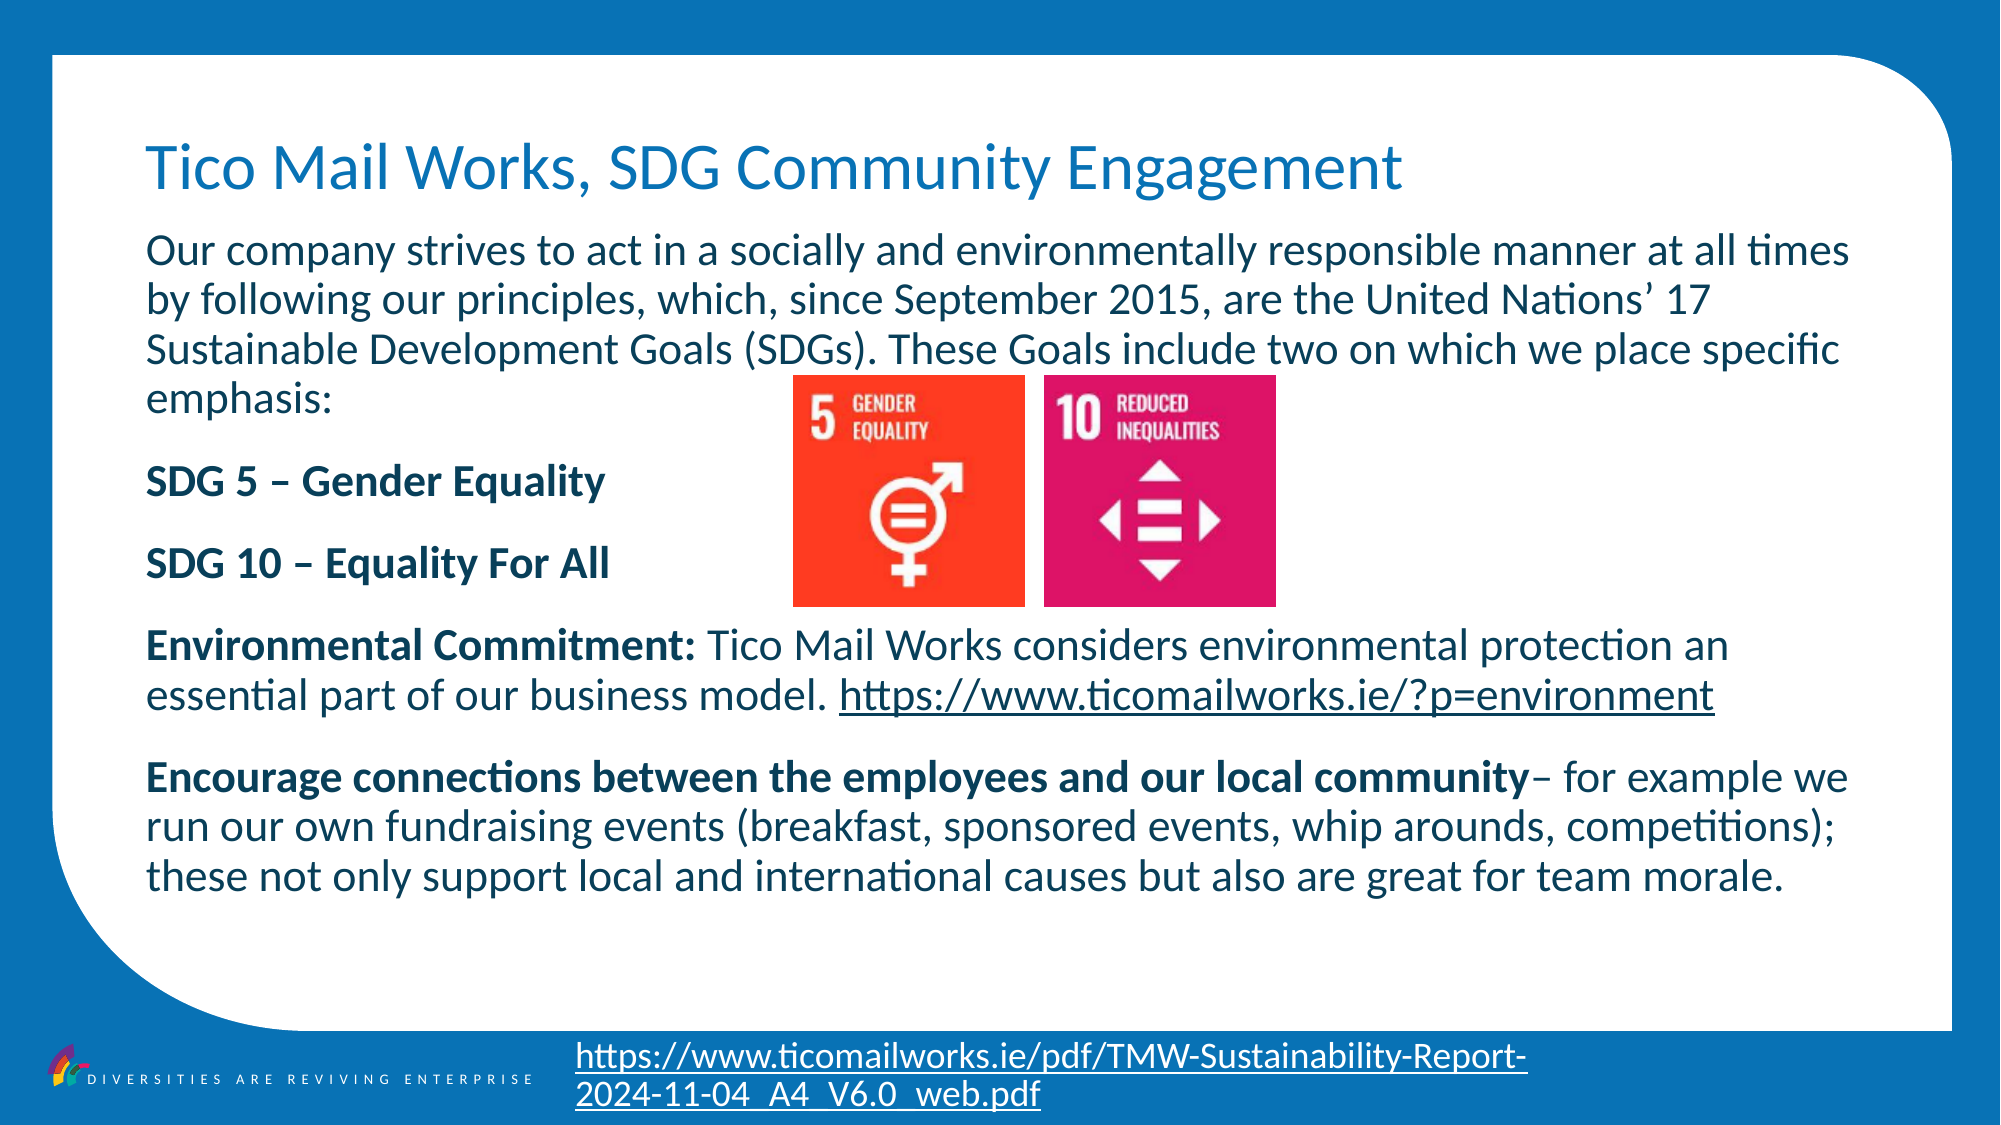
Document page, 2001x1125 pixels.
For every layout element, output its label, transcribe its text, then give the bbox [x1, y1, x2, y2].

picture [1044, 375, 1276, 607]
picture [793, 375, 1025, 607]
text_box https://www.ticomailworks.ie/pdf/TMW-Sustainability-Report-2024-11-04_A4_V6.0_web.pdf [560, 1024, 1561, 1125]
list Our company strives to act in a socially and environmentally responsible manner at all times by following our principles, which, since September 2015, are the United Nations’ 17 Sustainable Development Goals (SDGs). These Goals include two on which we place specific emphasis: SDG 5 – Gender Equality SDG 10 – Equality For All Environmental Commitment: Tico Mail Works considers environmental protection an essential part of our business model. https://www.ticomailworks.ie/?p=environment Encourage connections between the employees and our local community– for example we run our own fundraising events (breakfast, sponsored events, whip arounds, competitions); these not only support local and international causes but also are great for team morale. [130, 257, 1869, 850]
list Tico Mail Works, SDG Community Engagement [130, 124, 1869, 257]
